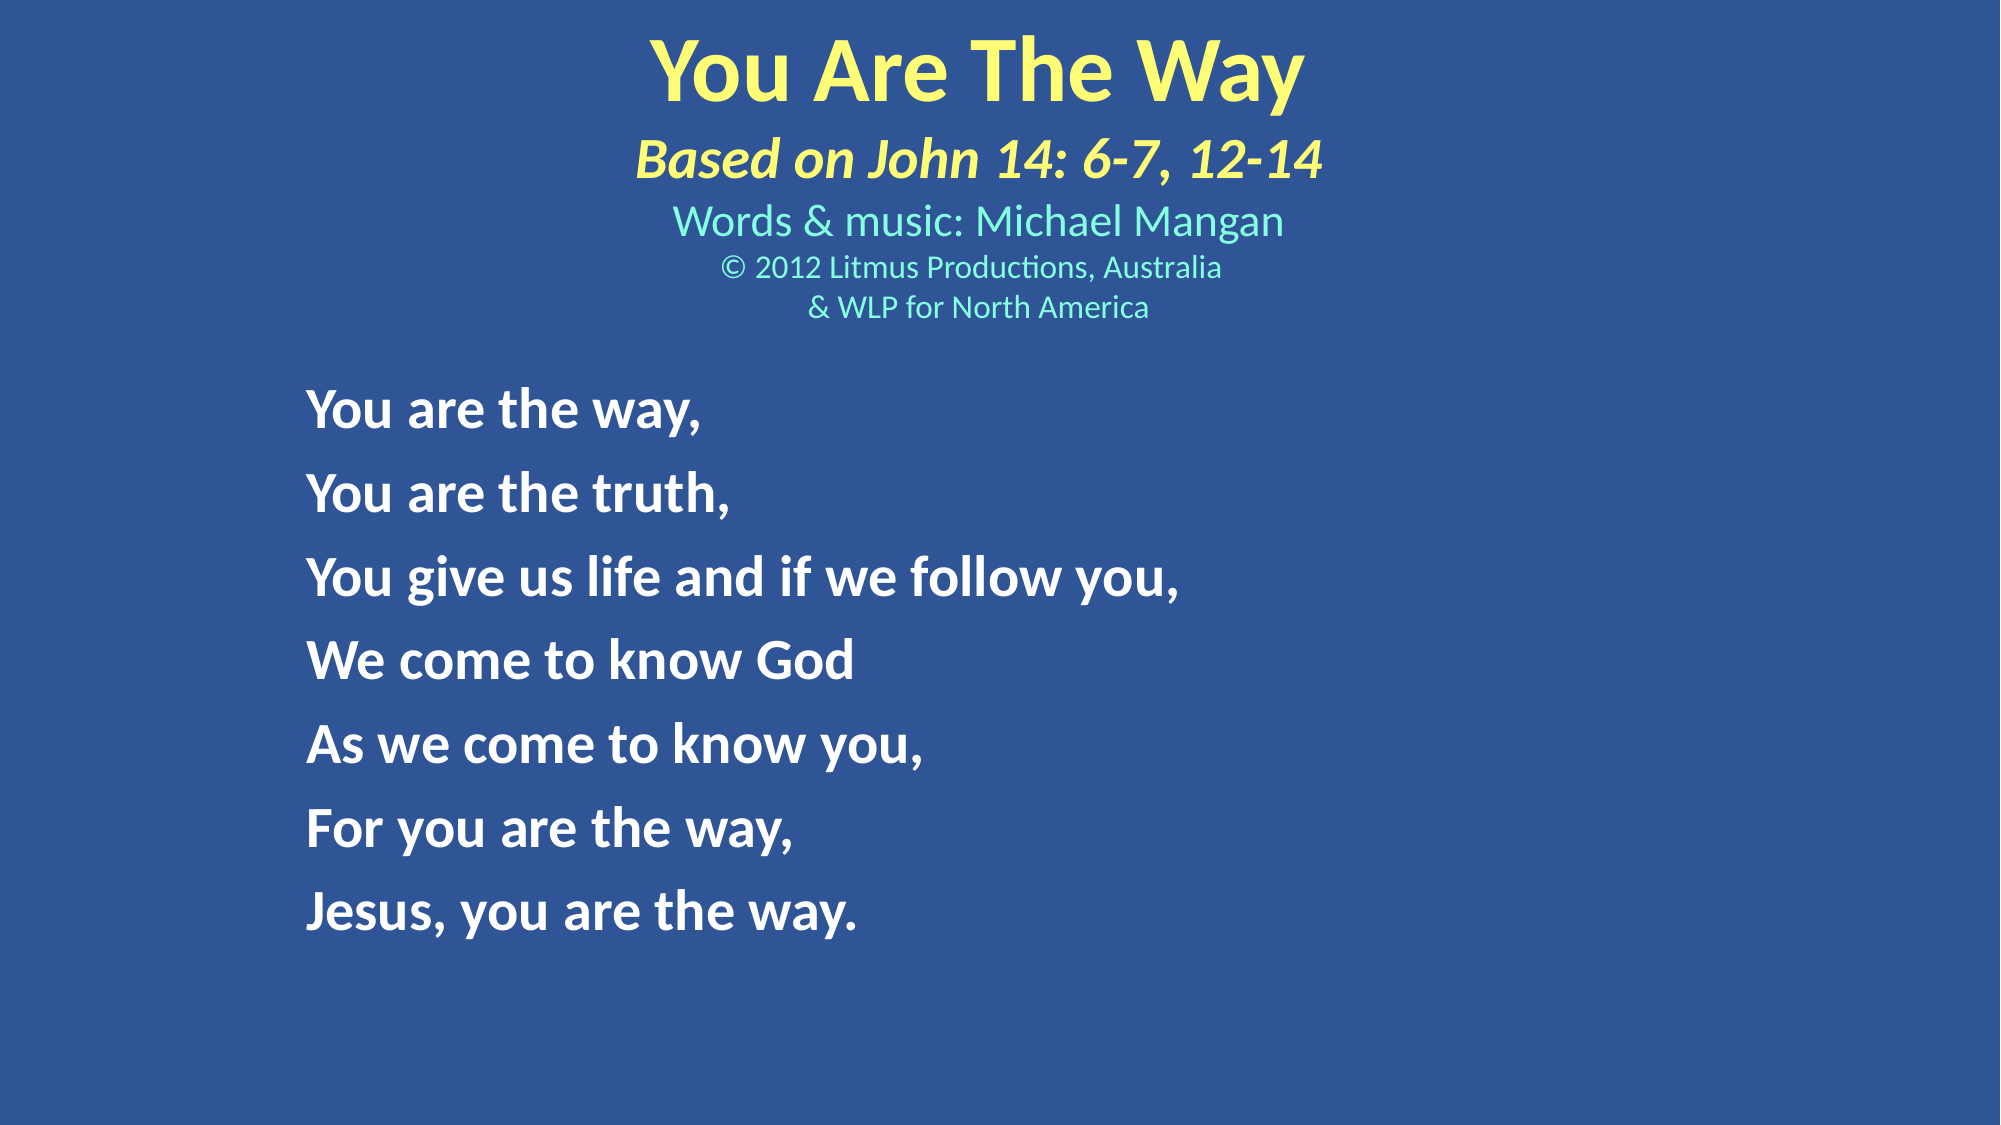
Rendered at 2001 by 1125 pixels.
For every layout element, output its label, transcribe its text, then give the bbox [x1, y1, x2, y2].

text_box You Are The Way Based on John 14: 6-7, 12-14 Words & music: Michael Mangan © 2012 Litmus Productions, Australia & WLP for North America [291, 7, 1667, 327]
list You are the way, You are the truth, You give us life and if we follow you, We come to know God As we come to know you, For you are the way, Jesus, you are the way. [291, 370, 1679, 996]
